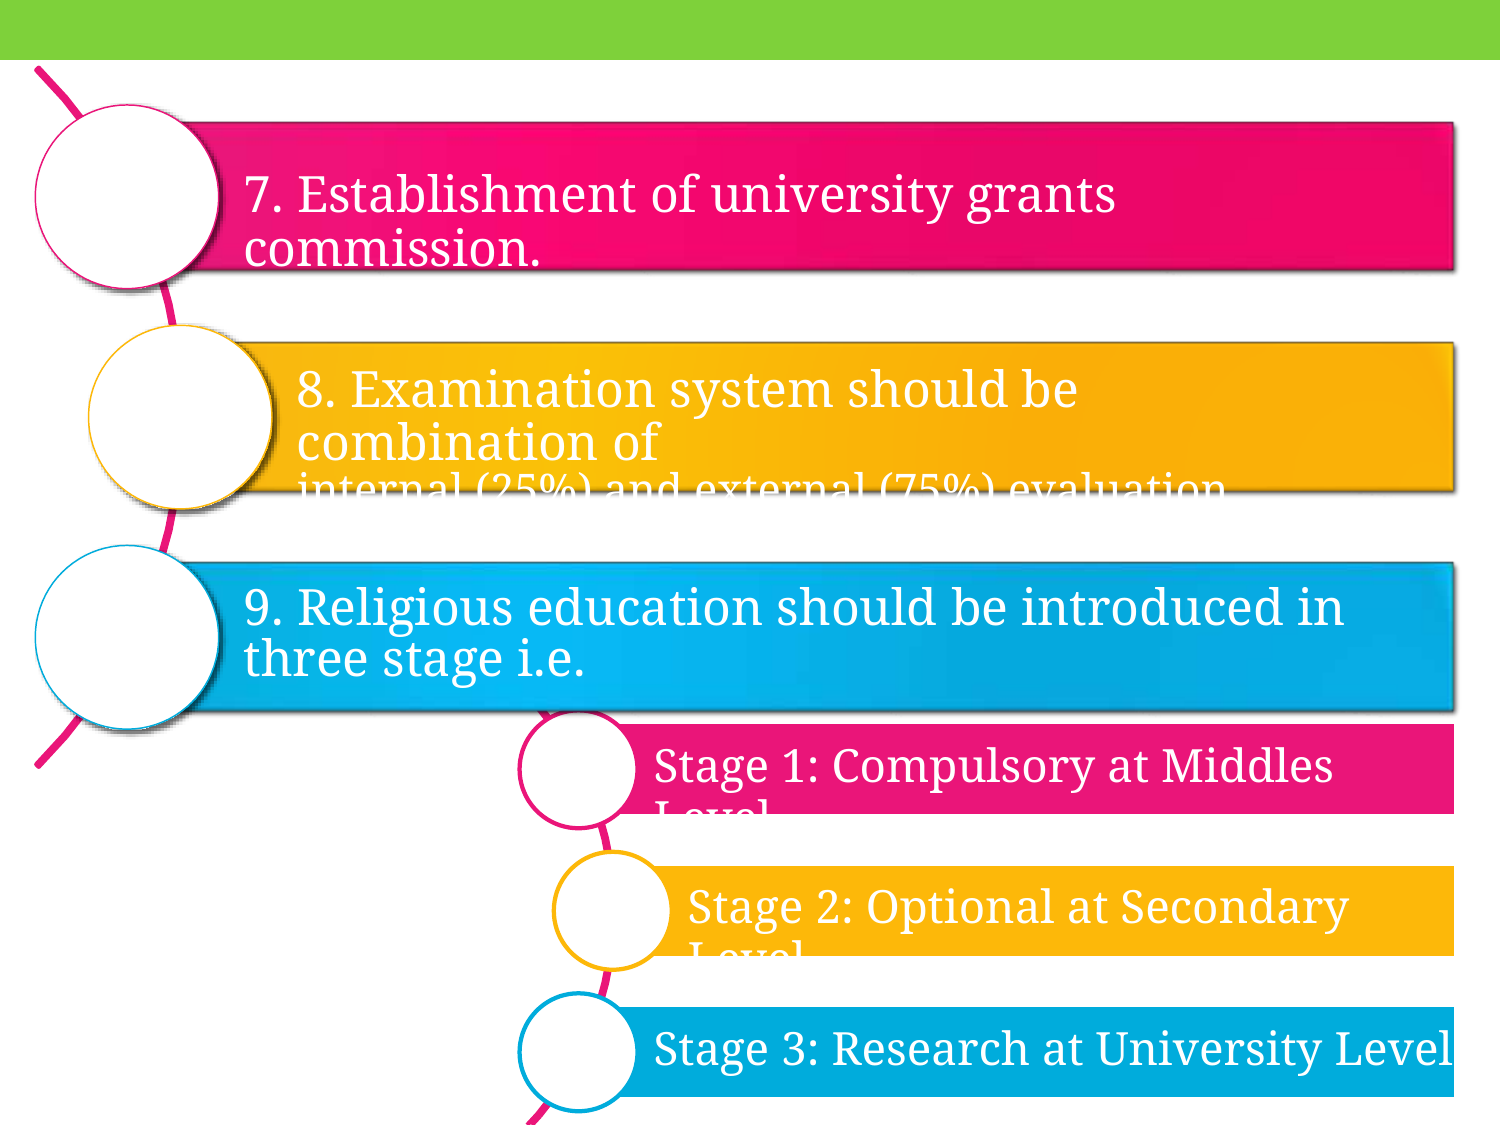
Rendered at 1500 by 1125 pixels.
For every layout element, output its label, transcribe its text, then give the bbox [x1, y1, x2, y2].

text_box [519, 993, 614, 1112]
text_box 9. Religious education should be introduced in three stage i.e. [241, 584, 1405, 690]
text_box [526, 1081, 550, 1125]
text_box Stage 3: Research at University Level [578, 1005, 1457, 1100]
text_box [36, 67, 69, 100]
text_box [519, 727, 614, 829]
text_box Stage 2: Optional at Secondary Level [612, 863, 1457, 958]
text_box 7. Establishment of university grants commission. [241, 169, 1355, 224]
text_box [520, 727, 536, 756]
text_box [31, 100, 229, 299]
text_box [165, 299, 174, 321]
text_box [88, 325, 273, 509]
text_box [283, 339, 1463, 507]
text_box [35, 104, 219, 289]
text_box [36, 740, 64, 767]
text_box 8. Examination system should be combination of internal (25%) and external (75%) evaluation. [294, 363, 1386, 470]
text_box [84, 321, 283, 520]
text_box [229, 559, 1463, 727]
text_box [521, 787, 610, 1025]
text_box [35, 545, 219, 730]
text_box [163, 520, 173, 541]
text_box [31, 541, 229, 740]
text_box [0, 0, 1500, 60]
text_box [553, 851, 649, 970]
text_box Stage 1: Compulsory at Middles Level [578, 722, 1457, 817]
text_box [229, 119, 1463, 280]
